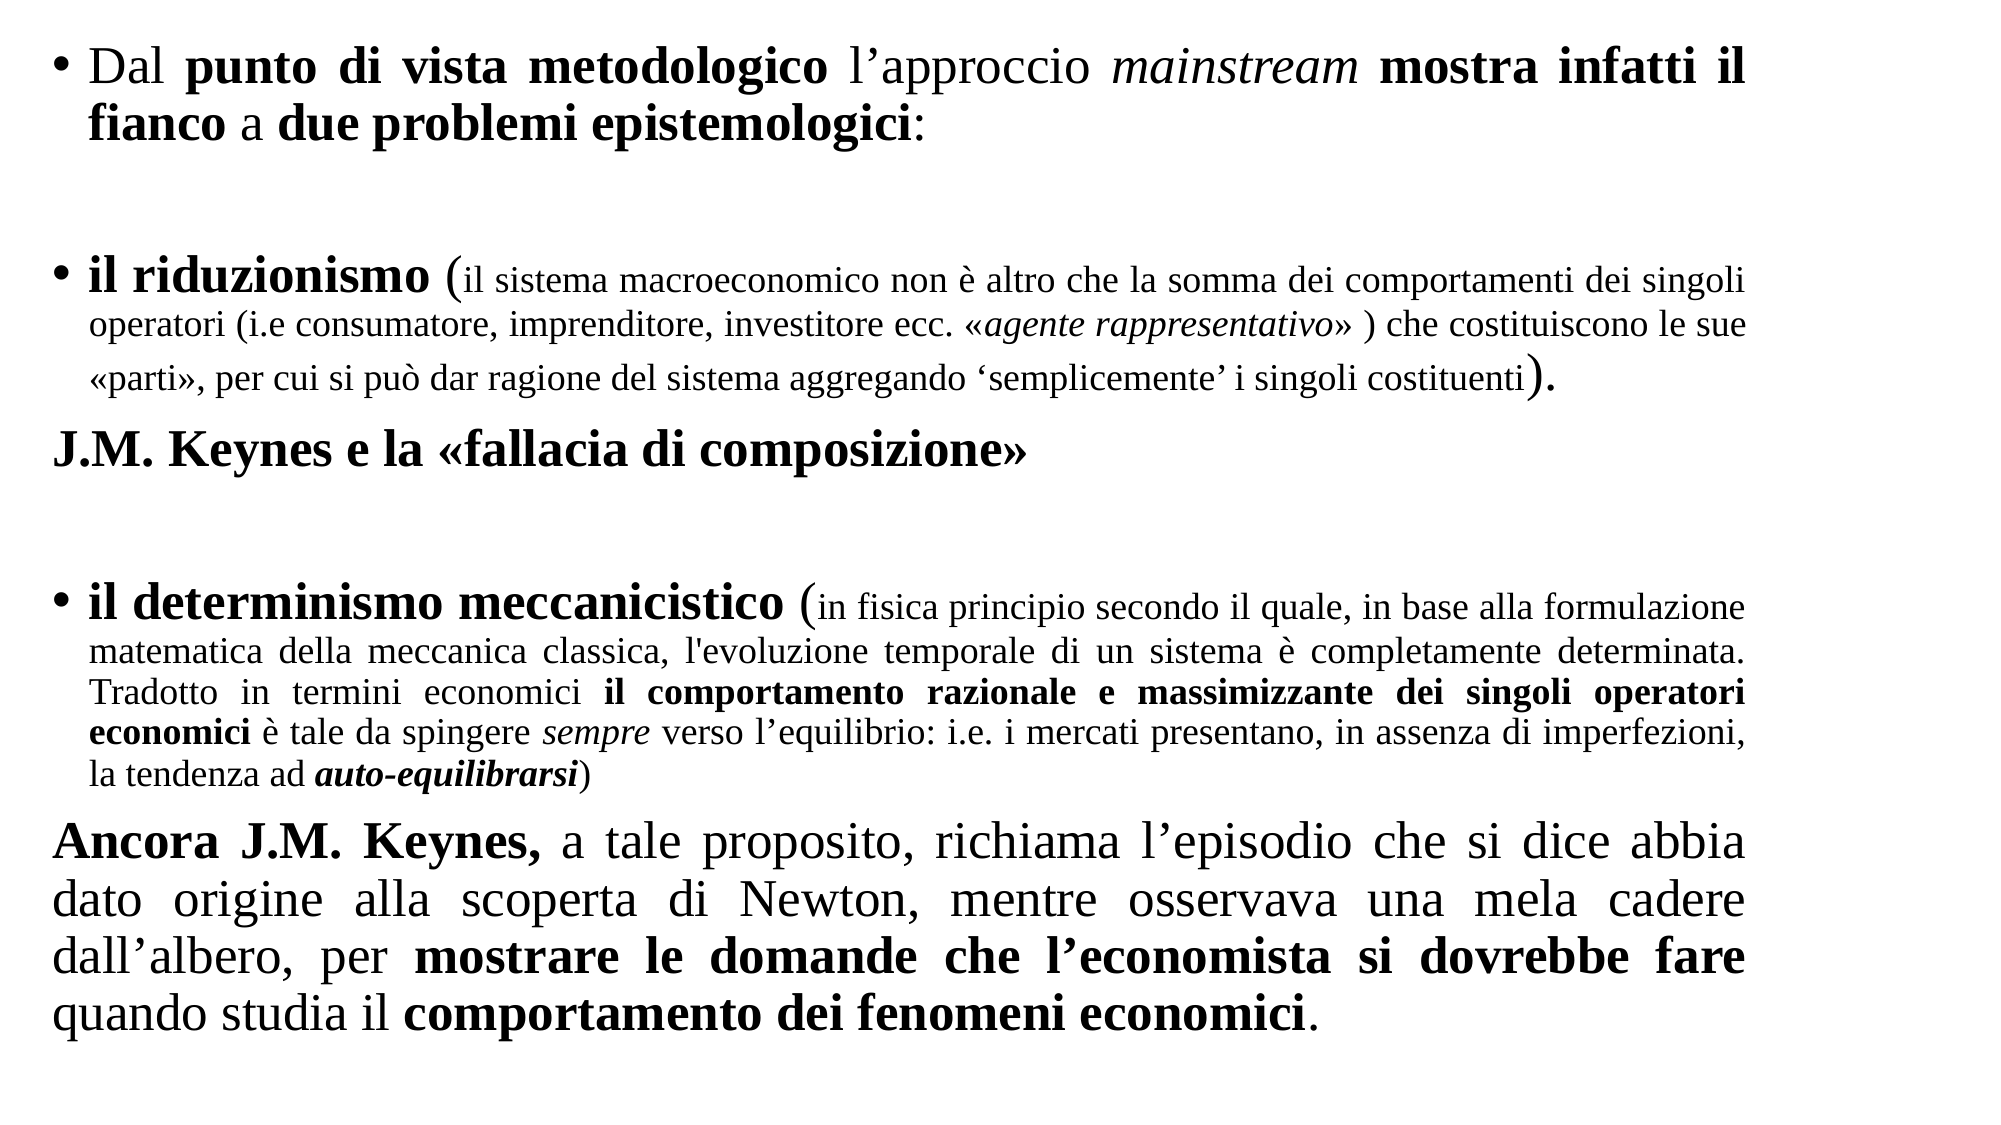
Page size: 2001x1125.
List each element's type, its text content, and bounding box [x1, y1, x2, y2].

list Dal punto di vista metodologico l’approccio mainstream mostra infatti il fianco a due problemi epistemologici: il riduzionismo (il sistema macroeconomico non è altro che la somma dei comportamenti dei singoli operatori (i.e consumatore, imprenditore, investitore ecc. «agente rappresentativo» ) che costituiscono le sue «parti», per cui si può dar ragione del sistema aggregando ‘semplicemente’ i singoli costituenti). J.M. Keynes e la «fallacia di composizione» il determinismo meccanicistico (in fisica principio secondo il quale, in base alla formulazione matematica della meccanica classica, l'evoluzione temporale di un sistema è completamente determinata. Tradotto in termini economici il comportamento razionale e massimizzante dei singoli operatori economici è tale da spingere sempre verso l’equilibrio: i.e. i mercati presentano, in assenza di imperfezioni, la tendenza ad auto-equilibrarsi) Ancora J.M. Keynes, a tale proposito, richiama l’episodio che si dice abbia dato origine alla scoperta di Newton, mentre osservava una mela cadere dall’albero, per mostrare le domande che l’economista si dovrebbe fare quando studia il comportamento dei fenomeni economici. [37, 29, 1762, 1090]
